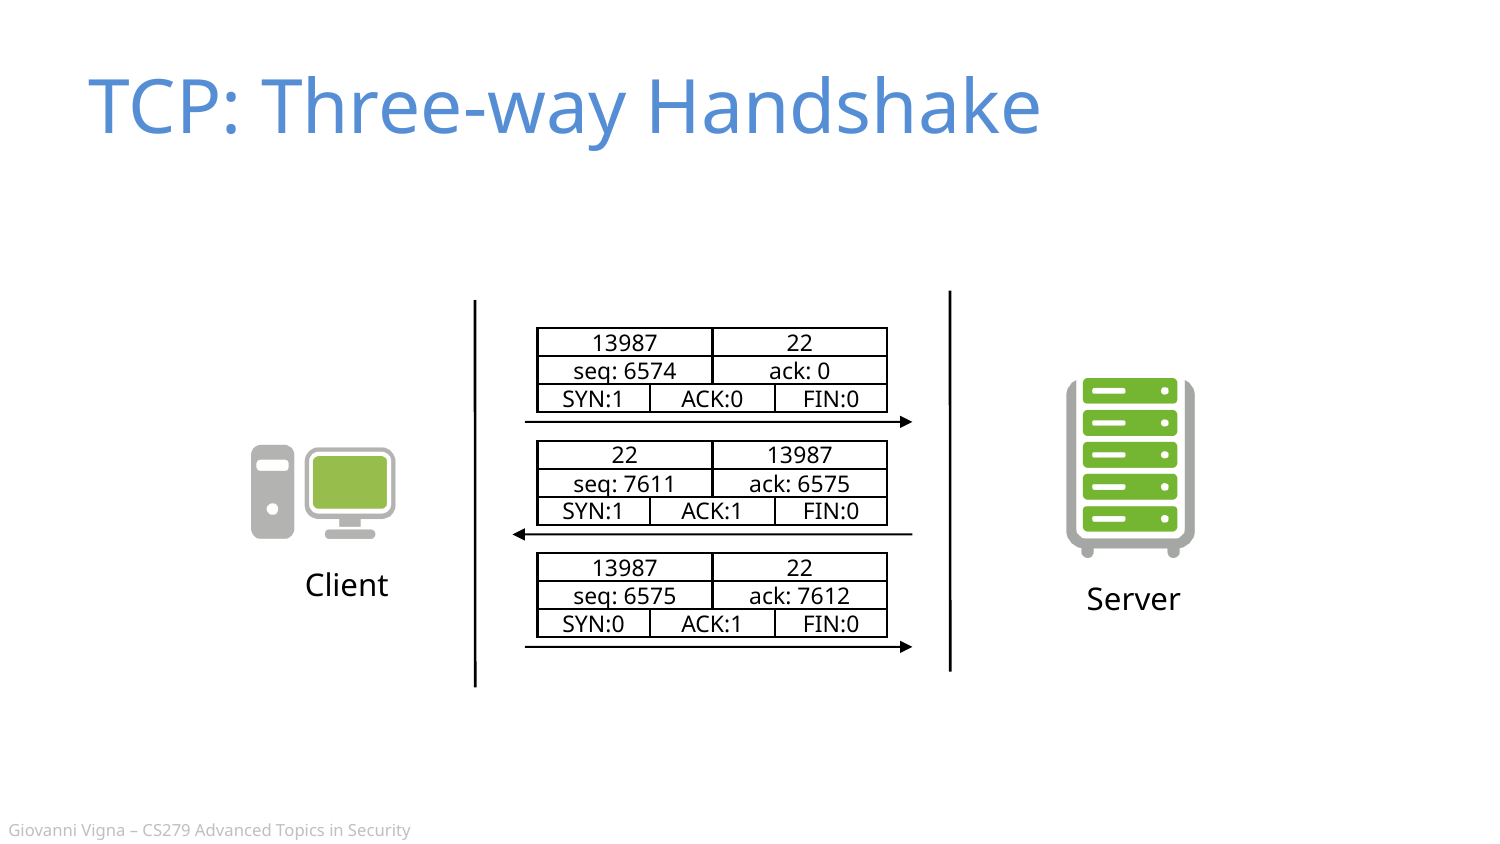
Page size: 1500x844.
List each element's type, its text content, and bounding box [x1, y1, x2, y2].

text_box [512, 528, 543, 541]
picture [1054, 377, 1206, 560]
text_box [537, 327, 888, 413]
picture [231, 435, 414, 554]
title TCP: Three-way Handshake [75, 33, 1425, 175]
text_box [537, 440, 888, 526]
text_box Server [1086, 579, 1182, 618]
text_box [881, 640, 913, 654]
text_box [881, 415, 913, 429]
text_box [537, 552, 888, 638]
text_box Client [304, 565, 389, 604]
